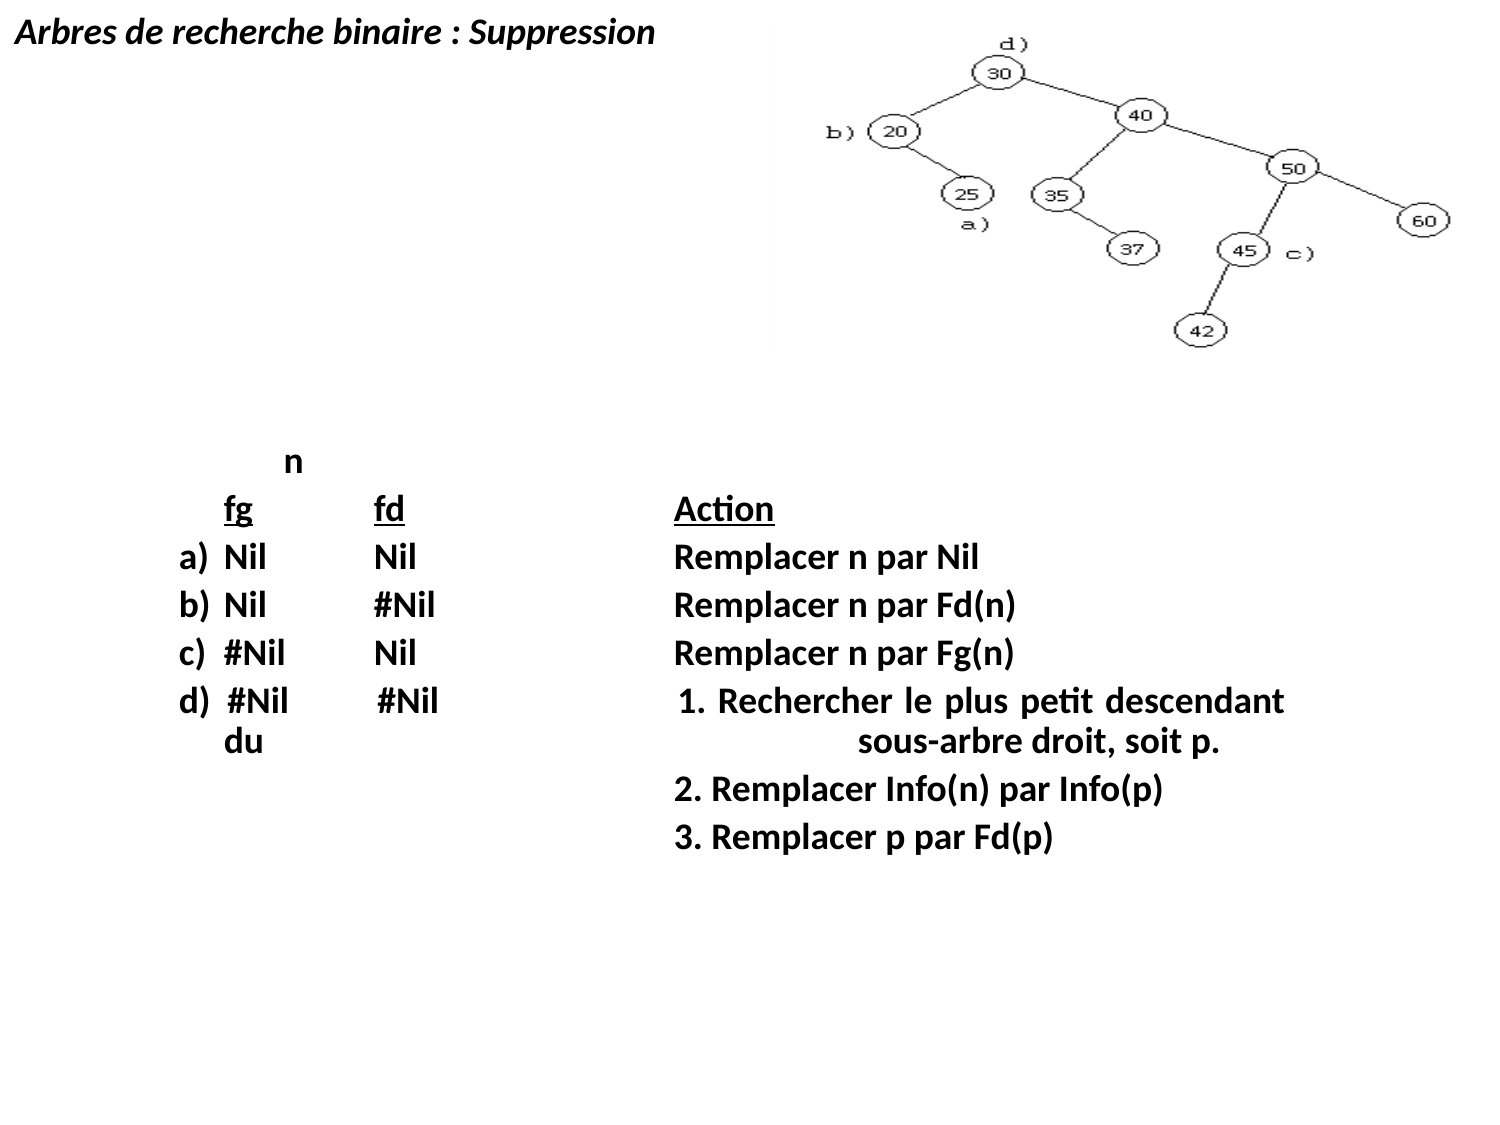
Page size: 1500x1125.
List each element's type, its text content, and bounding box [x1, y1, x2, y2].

list n fg fd Action a) Nil Nil Remplacer n par Nil b) Nil #Nil Remplacer n par Fd(n) c) #Nil Nil Remplacer n par Fg(n) d) #Nil #Nil 1. Rechercher le plus petit descendant du sous-arbre droit, soit p. 2. Remplacer Info(n) par Info(p) 3. Remplacer p par Fd(p) [164, 433, 1301, 938]
text_box Arbres de recherche binaire : Suppression [0, 0, 750, 60]
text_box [773, 23, 1466, 381]
